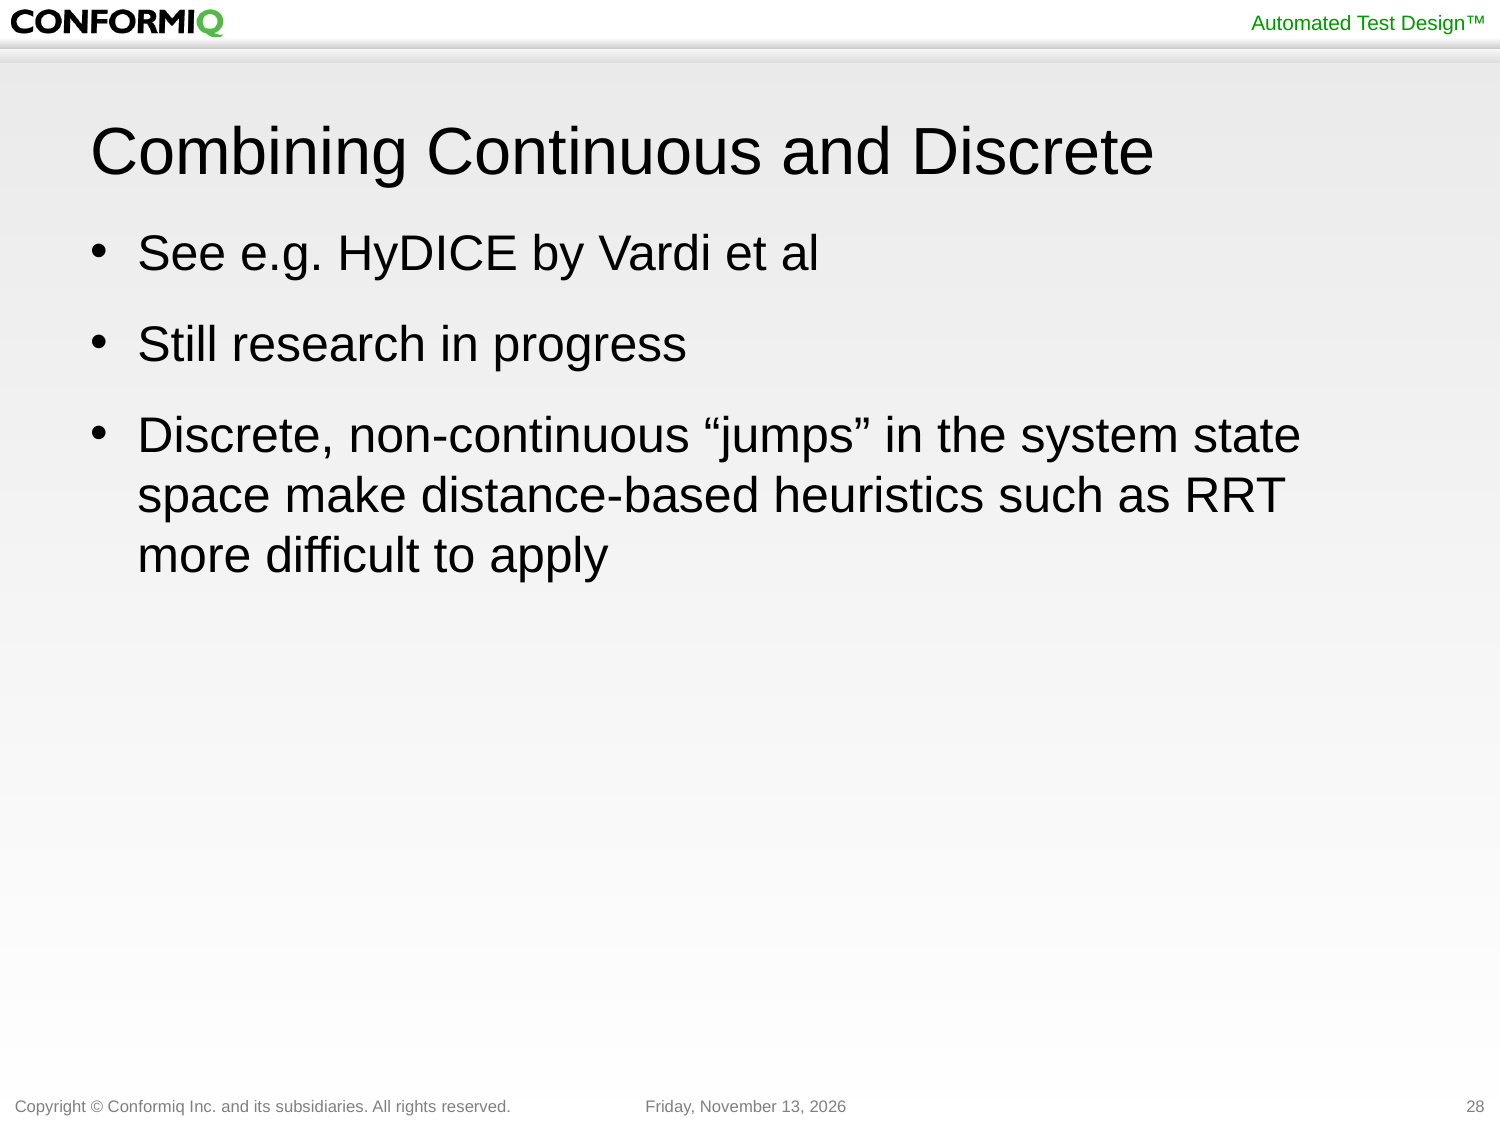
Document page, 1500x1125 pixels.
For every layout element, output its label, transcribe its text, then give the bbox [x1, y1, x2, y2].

list See e.g. HyDICE by Vardi et al Still research in progress Discrete, non-continuous “jumps” in the system state space make distance-based heuristics such as RRT more difficult to apply [75, 212, 1425, 1063]
picture [8, 4, 224, 37]
title Combining Continuous and Discrete [75, 99, 1425, 200]
